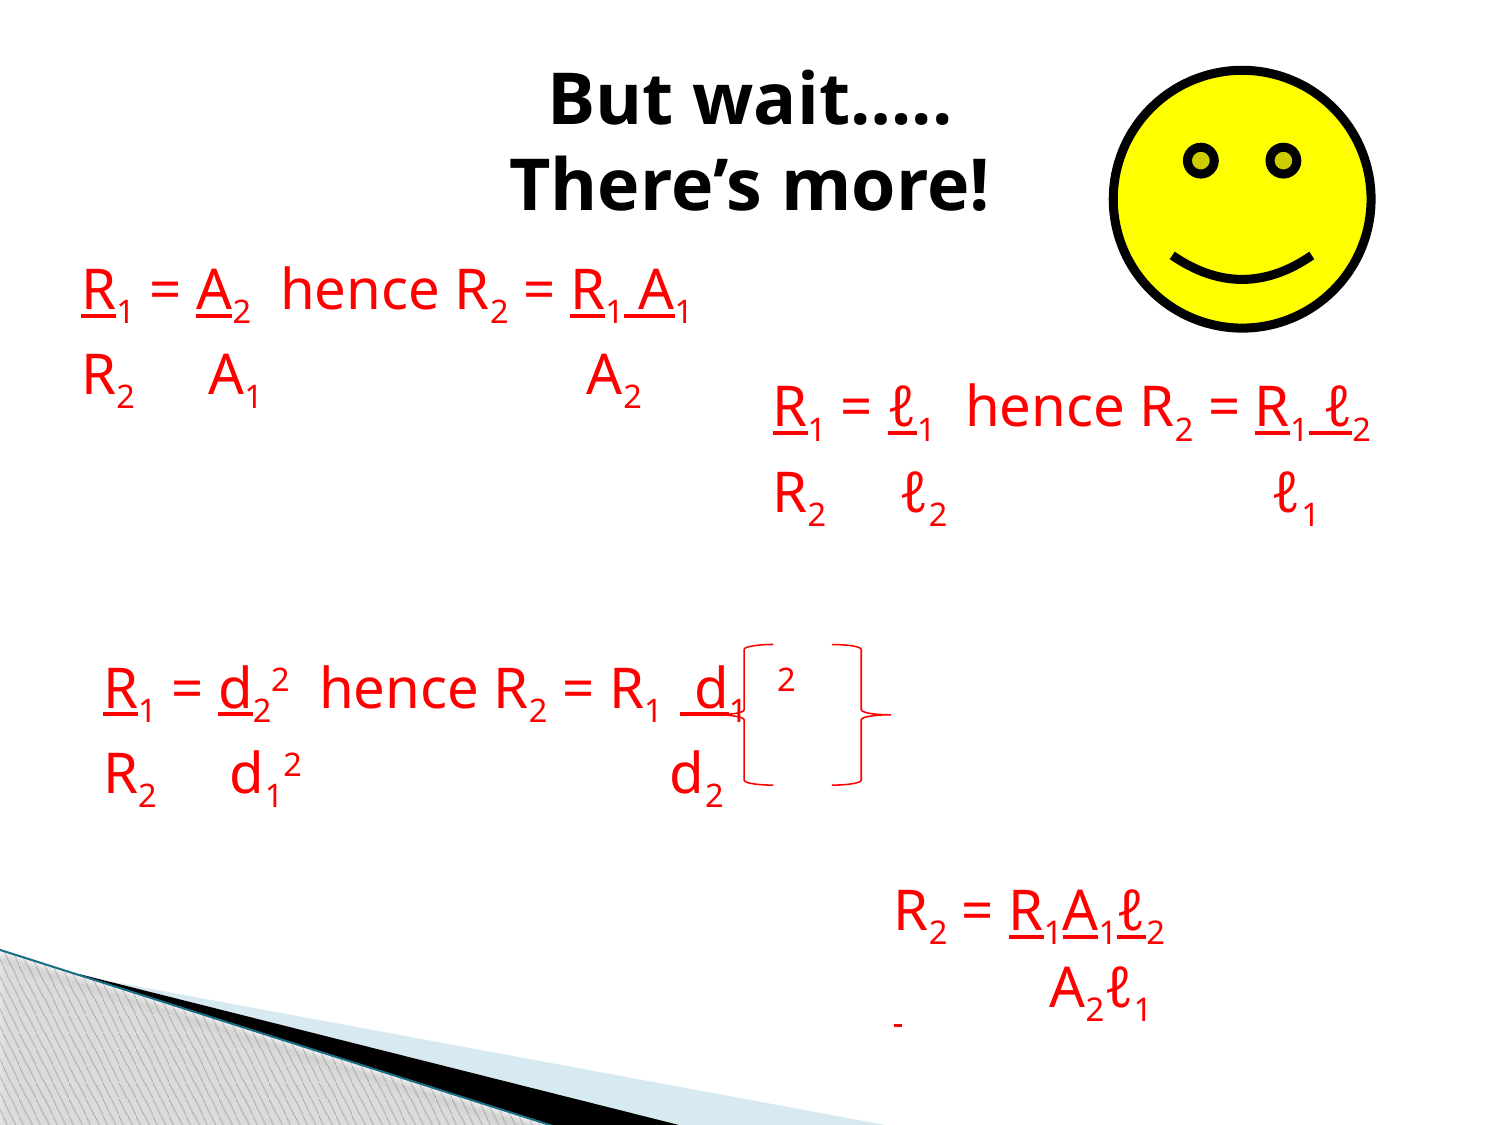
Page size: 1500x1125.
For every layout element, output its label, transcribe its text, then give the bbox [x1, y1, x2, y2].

list R1 = ℓ1 hence R2 = R1 ℓ2 R2 ℓ2 ℓ1 [738, 363, 1437, 554]
title But wait….. There’s more! [75, 45, 1425, 233]
text_box R2 = R1A1ℓ2 A2ℓ1 [878, 867, 1383, 1036]
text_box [70, 644, 926, 836]
text_box [1108, 65, 1376, 333]
text_box R1 = A2 hence R2 = R1 A1 R2 A1 A2 [46, 246, 746, 437]
